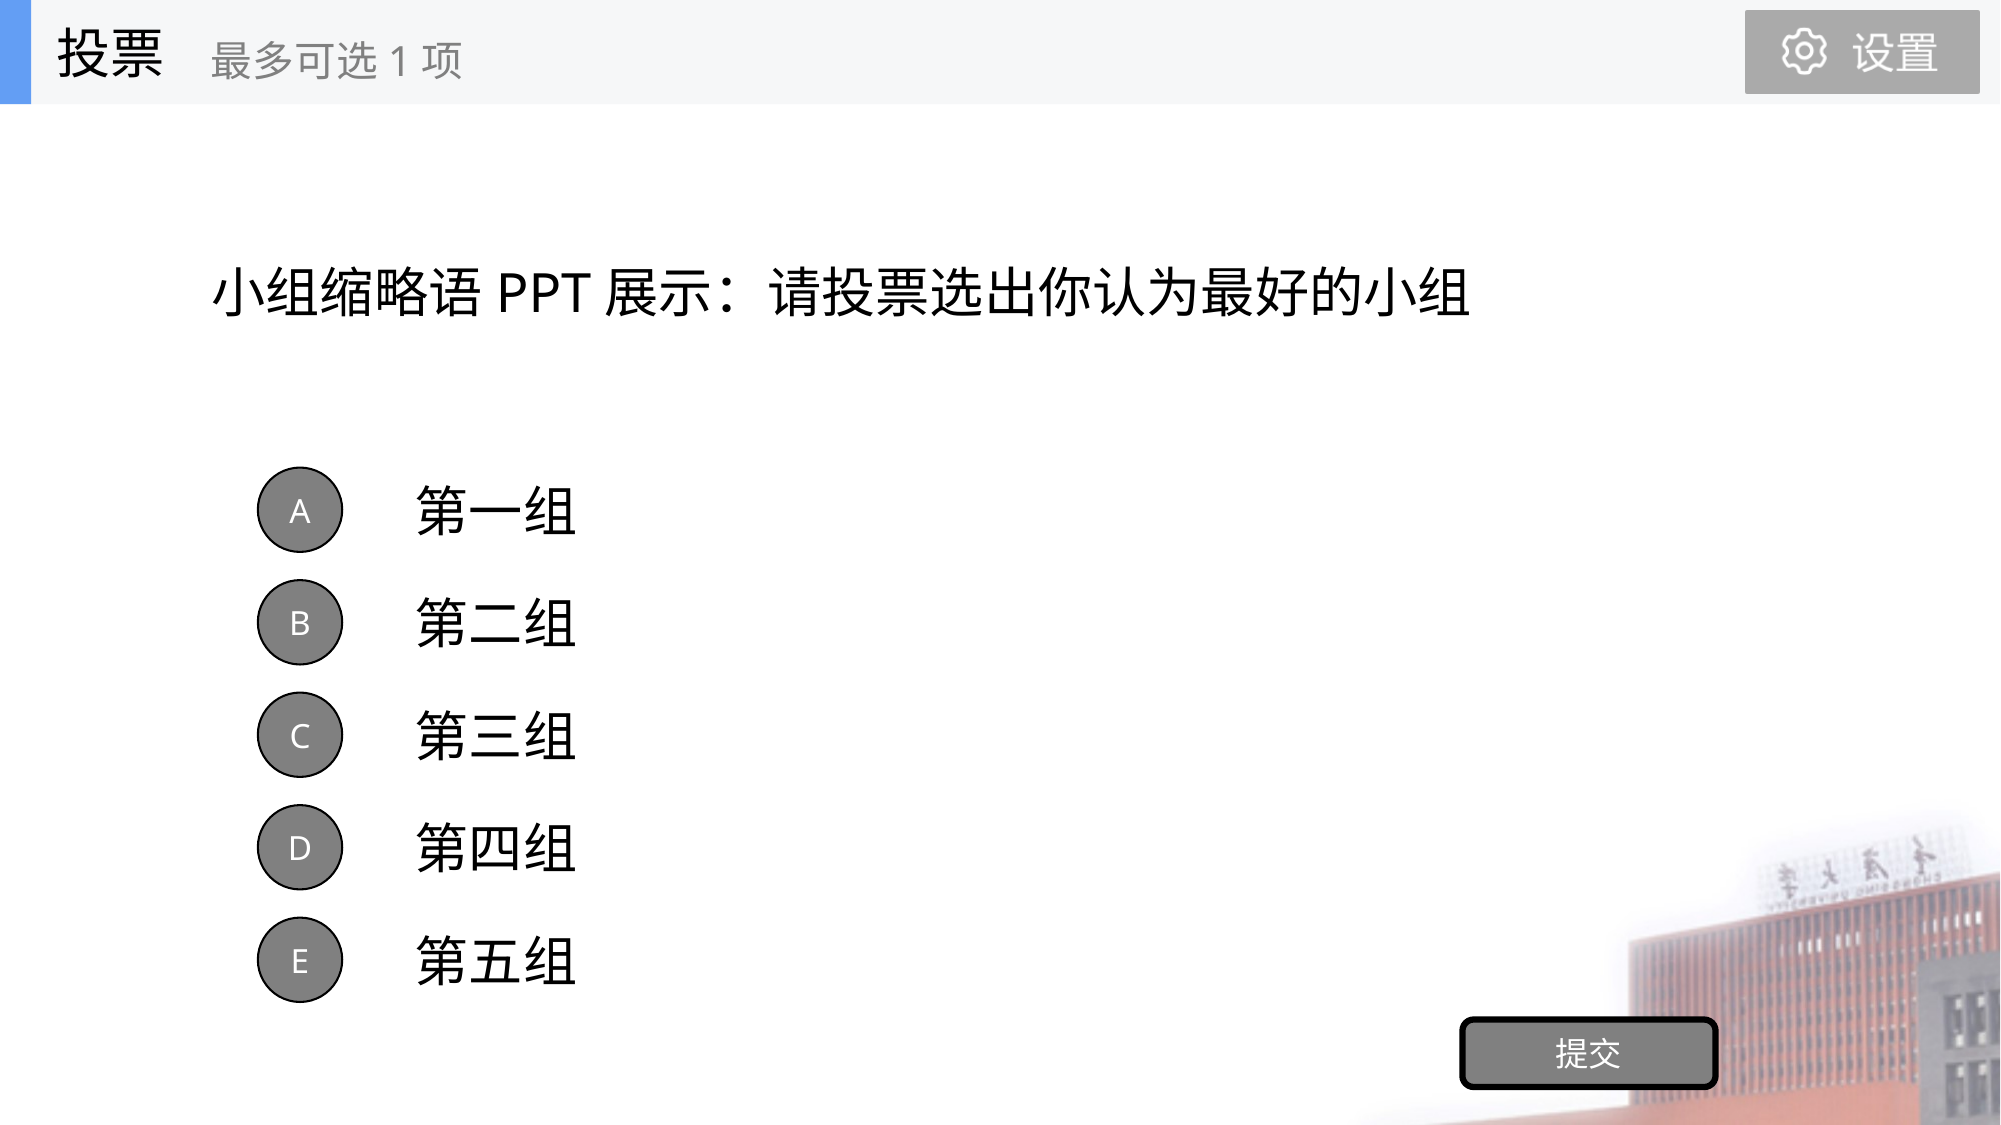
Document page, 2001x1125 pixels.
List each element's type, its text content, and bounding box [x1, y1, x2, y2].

text_box B [256, 579, 344, 666]
text_box D [256, 804, 344, 891]
text_box E [256, 916, 344, 1004]
text_box A [256, 466, 344, 553]
text_box 第五组 [399, 906, 1800, 1013]
text_box 第三组 [399, 681, 1800, 788]
picture [0, 0, 2001, 1125]
text_box 第二组 [399, 569, 1800, 675]
picture [1745, 10, 1980, 94]
text_box 提交 [1461, 1018, 1717, 1089]
text_box 小组缩略语PPT展示：请投票选出你认为最好的小组 [196, 196, 1797, 386]
text_box C [256, 691, 344, 778]
text_box 第一组 [399, 456, 1800, 563]
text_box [0, 0, 2000, 105]
text_box 第四组 [399, 794, 1800, 900]
